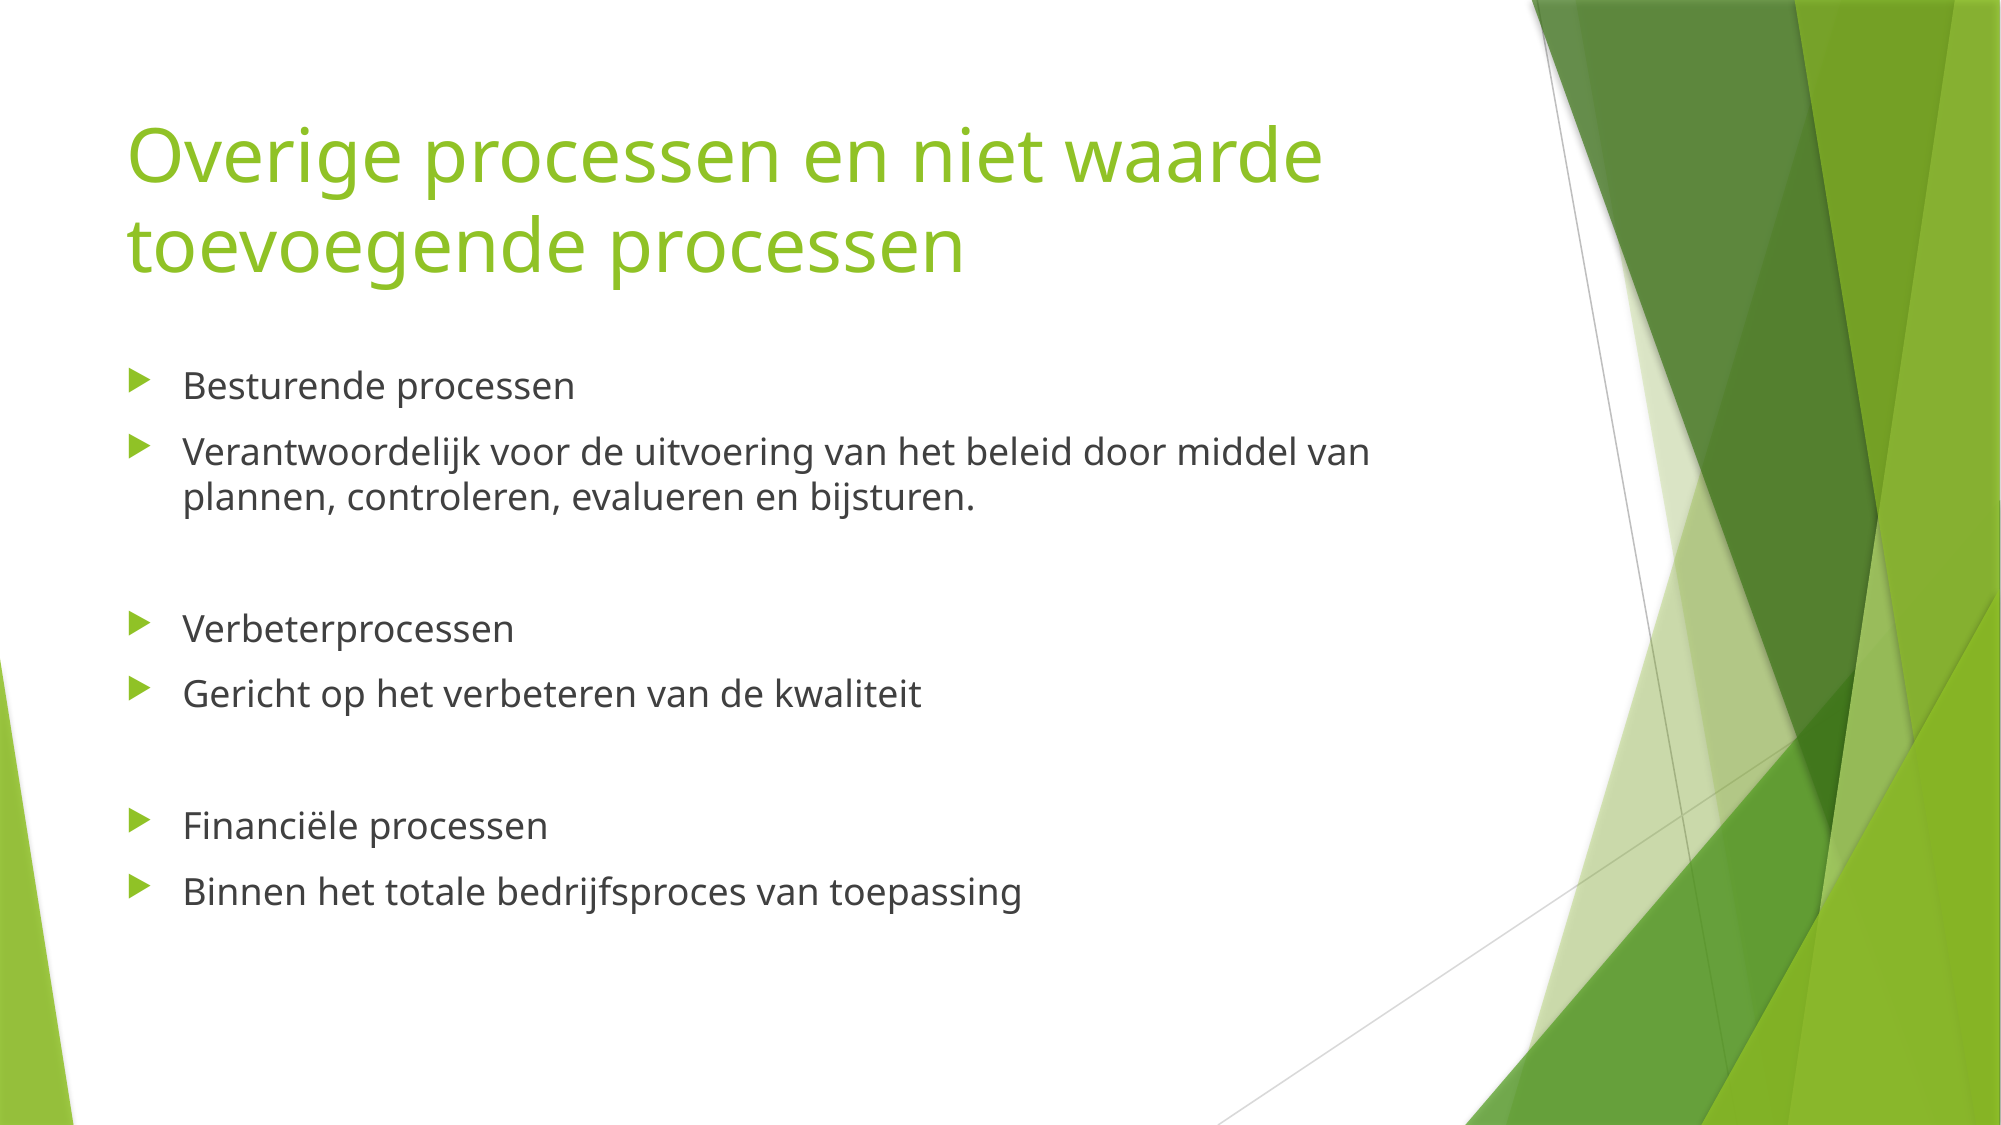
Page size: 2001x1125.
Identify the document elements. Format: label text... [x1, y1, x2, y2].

title Overige processen en niet waarde toevoegende processen [111, 99, 1522, 317]
list Besturende processen Verantwoordelijk voor de uitvoering van het beleid door middel van plannen, controleren, evalueren en bijsturen. Verbeterprocessen Gericht op het verbeteren van de kwaliteit Financiële processen Binnen het totale bedrijfsproces van toepassing [111, 354, 1522, 992]
